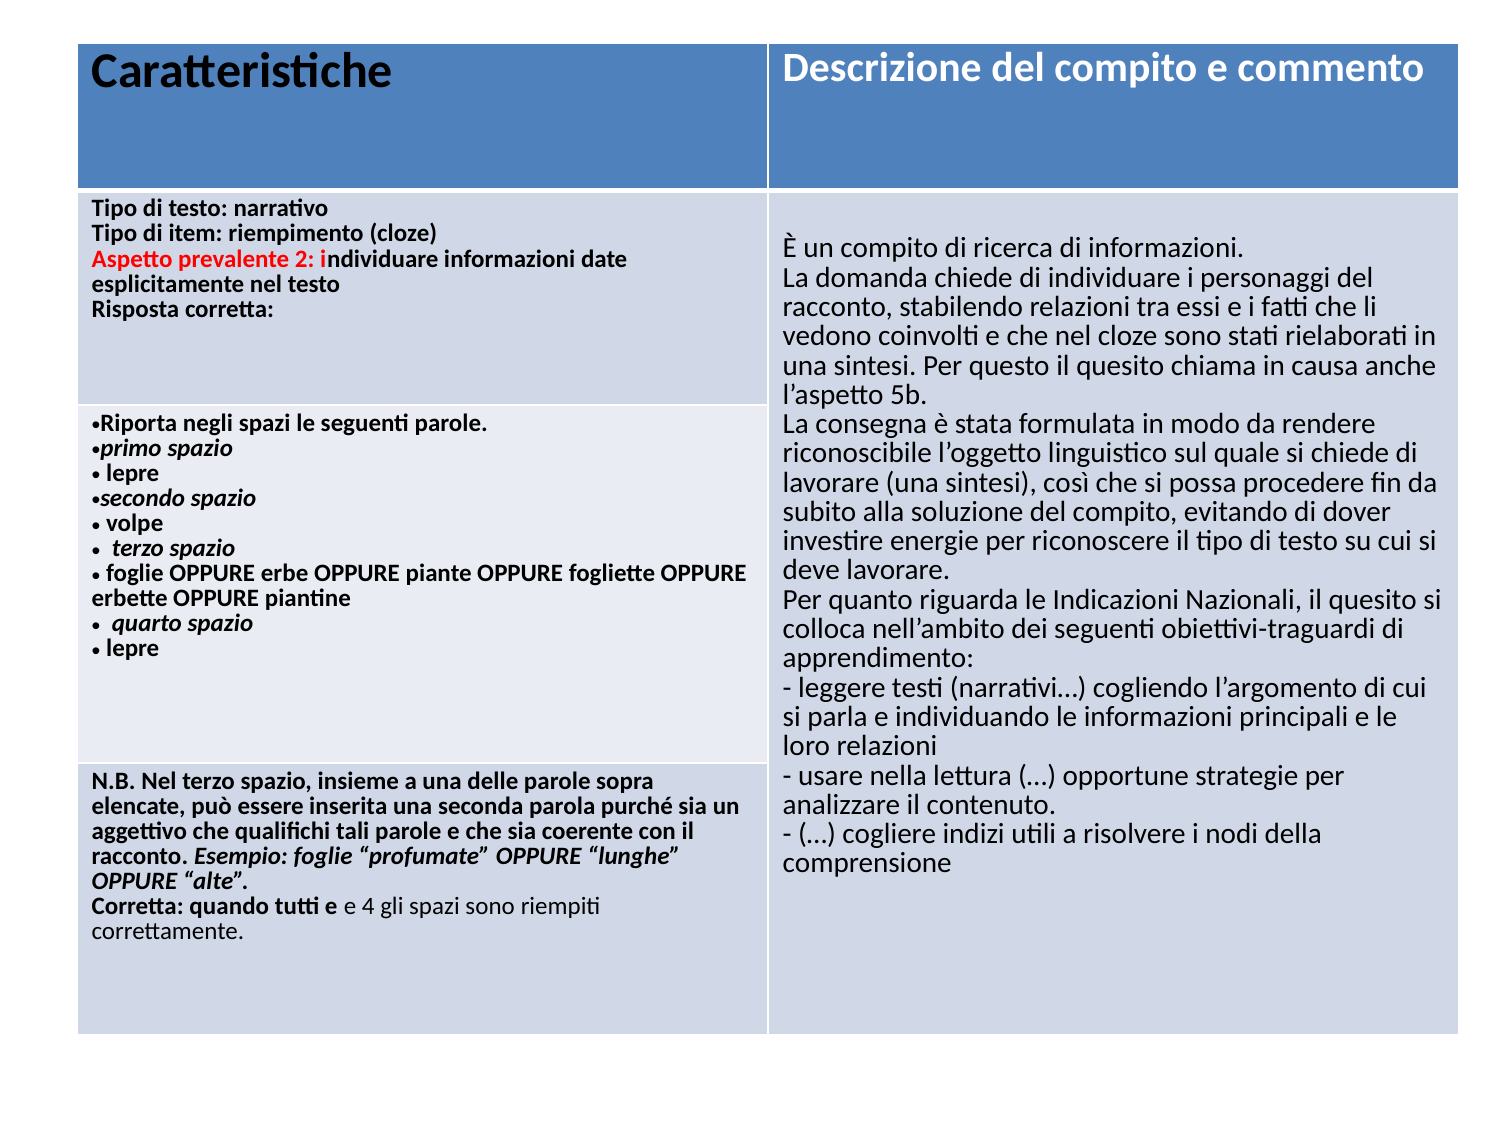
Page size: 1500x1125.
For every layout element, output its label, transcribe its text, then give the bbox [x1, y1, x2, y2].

table_cell Tipo di testo: narrativo Tipo di item: riempimento (cloze) Aspetto prevalente 2: individuare informazioni date esplicitamente nel testo Risposta corretta: [78, 193, 767, 404]
table_header Descrizione del compito e commento [769, 44, 1458, 188]
table_header Caratteristiche [78, 44, 767, 188]
table_cell Riporta negli spazi le seguenti parole. primo spazio lepre secondo spazio volpe terzo spazio foglie OPPURE erbe OPPURE piante OPPURE fogliette OPPURE erbette OPPURE piantine quarto spazio lepre [78, 406, 767, 762]
table_cell È un compito di ricerca di informazioni. La domanda chiede di individuare i personaggi del racconto, stabilendo relazioni tra essi e i fatti che li vedono coinvolti e che nel cloze sono stati rielaborati in una sintesi. Per questo il quesito chiama in causa anche l’aspetto 5b. La consegna è stata formulata in modo da rendere riconoscibile l’oggetto linguistico sul quale si chiede di lavorare (una sintesi), così che si possa procedere fin da subito alla soluzione del compito, evitando di dover investire energie per riconoscere il tipo di testo su cui si deve lavorare. Per quanto riguarda le Indicazioni Nazionali, il quesito si colloca nell’ambito dei seguenti obiettivi-traguardi di apprendimento: - leggere testi (narrativi…) cogliendo l’argomento di cui si parla e individuando le informazioni principali e le loro relazioni - usare nella lettura (…) opportune strategie per analizzare il contenuto. - (…) cogliere indizi utili a risolvere i nodi della comprensione [769, 193, 1458, 1034]
table_cell N.B. Nel terzo spazio, insieme a una delle parole sopra elencate, può essere inserita una seconda parola purché sia un aggettivo che qualifichi tali parole e che sia coerente con il racconto. Esempio: foglie “profumate” OPPURE “lunghe” OPPURE “alte”. Corretta: quando tutti e e 4 gli spazi sono riempiti correttamente. [78, 764, 767, 1034]
